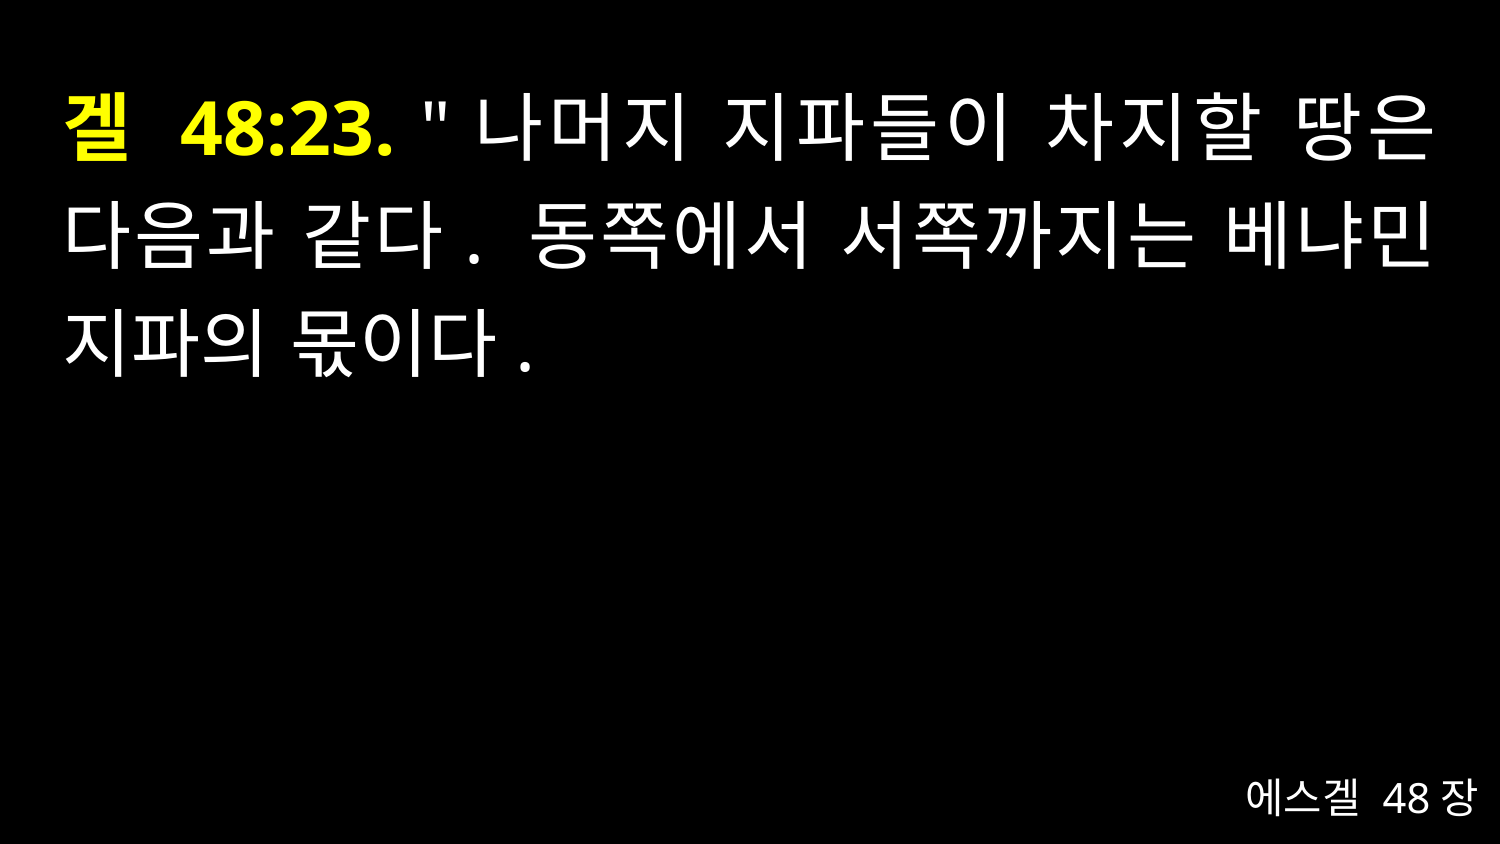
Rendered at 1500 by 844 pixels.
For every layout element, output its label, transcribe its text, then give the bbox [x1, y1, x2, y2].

subtitle 에스겔 48장 [916, 770, 1500, 844]
title 겔 48:23. "나머지 지파들이 차지할 땅은 다음과 같다. 동쪽에서 서쪽까지는 베냐민 지파의 몫이다. [0, 0, 1500, 844]
